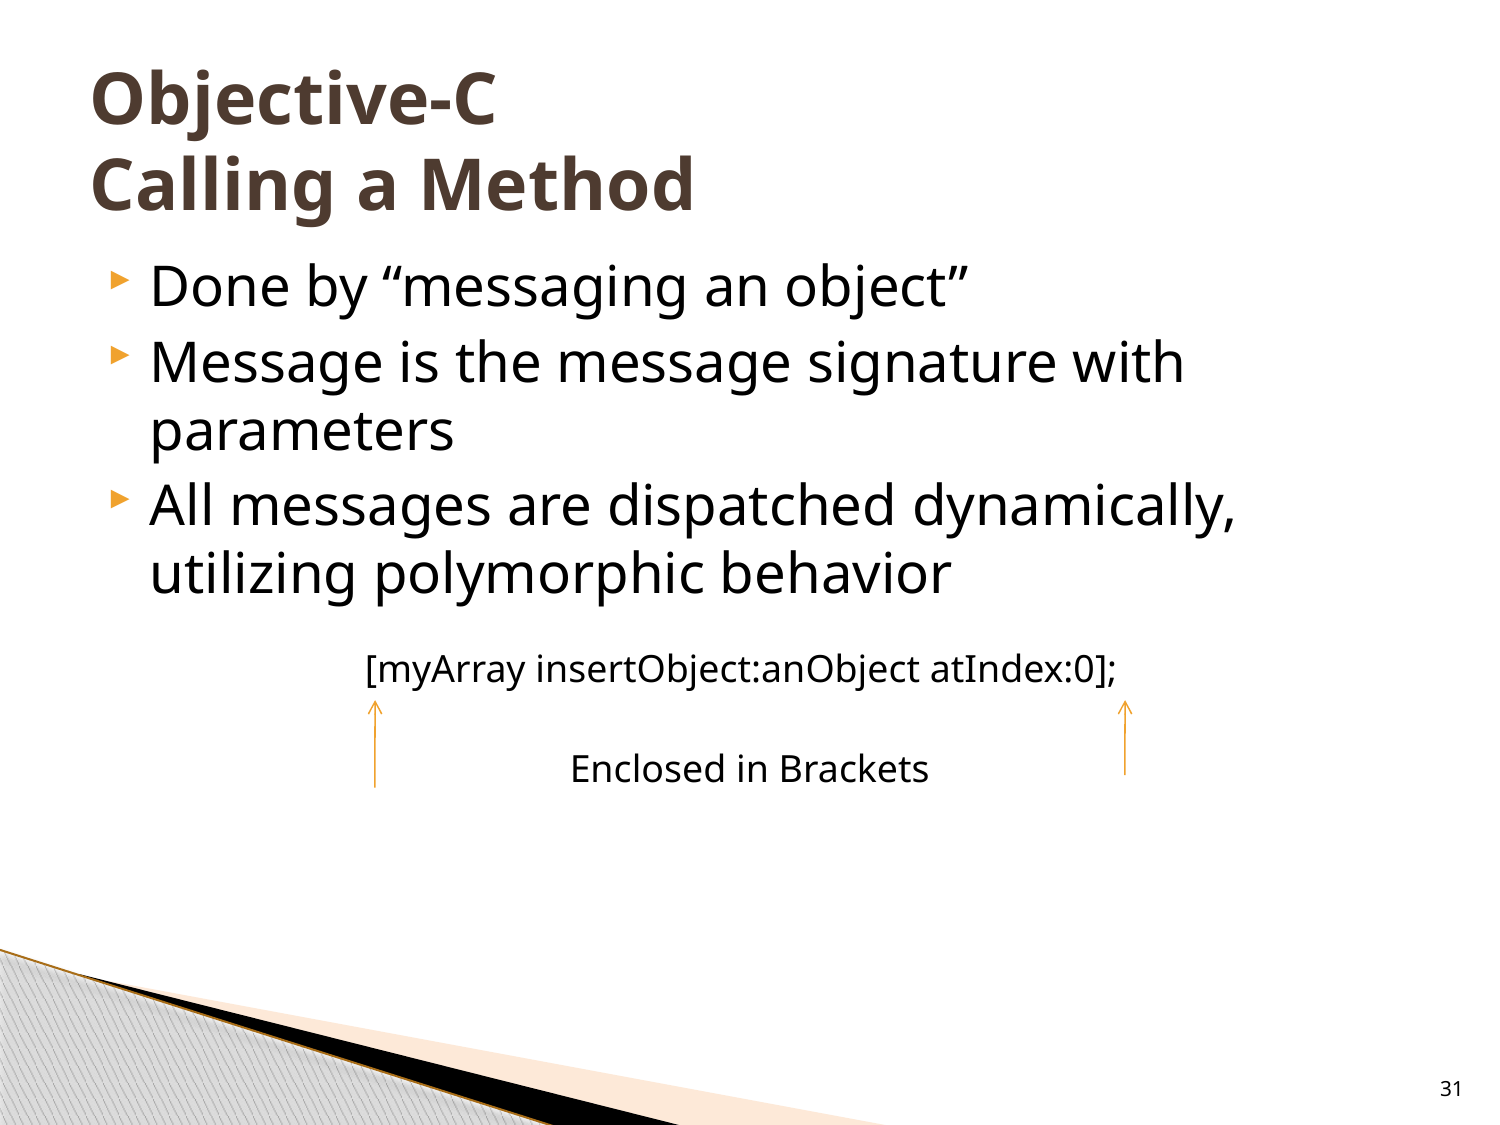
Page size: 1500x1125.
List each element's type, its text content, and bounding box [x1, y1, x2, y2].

slide_number 31 [1418, 1051, 1479, 1112]
list Done by “messaging an object” Message is the message signature with parameters All messages are dispatched dynamically, utilizing polymorphic behavior [75, 243, 1425, 625]
text_box Enclosed in Brackets [412, 737, 1088, 798]
text_box [myArray insertObject:anObject atIndex:0]; [349, 637, 1188, 698]
title Objective-C Calling a Method [75, 45, 1425, 233]
